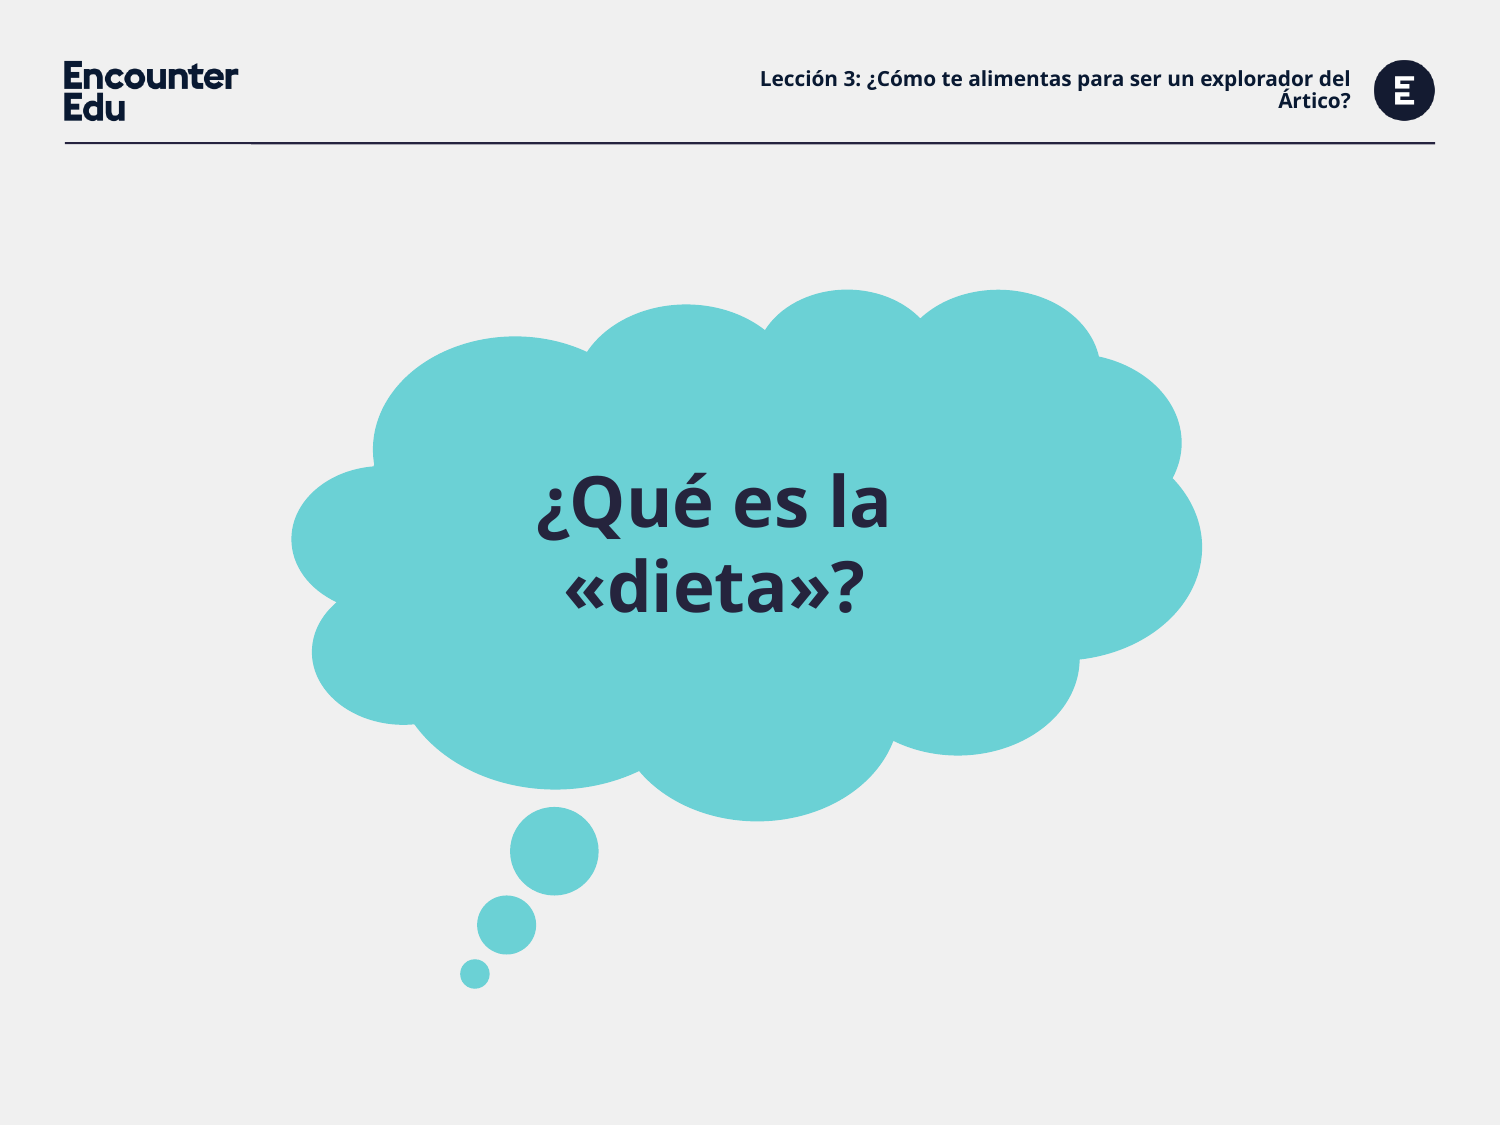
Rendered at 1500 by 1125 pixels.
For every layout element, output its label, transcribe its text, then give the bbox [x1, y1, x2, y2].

picture [1372, 58, 1436, 122]
text_box ¿Qué es la «dieta»? [289, 287, 1205, 824]
text_box ¿Qué es la «dieta»? [475, 893, 539, 957]
title Lección 3: ¿Cómo te alimentas para ser un explorador del Ártico? [674, 67, 1359, 114]
text_box ¿Qué es la «dieta»? [458, 957, 492, 991]
picture [60, 59, 243, 122]
text_box ¿Qué es la «dieta»? [507, 804, 601, 898]
